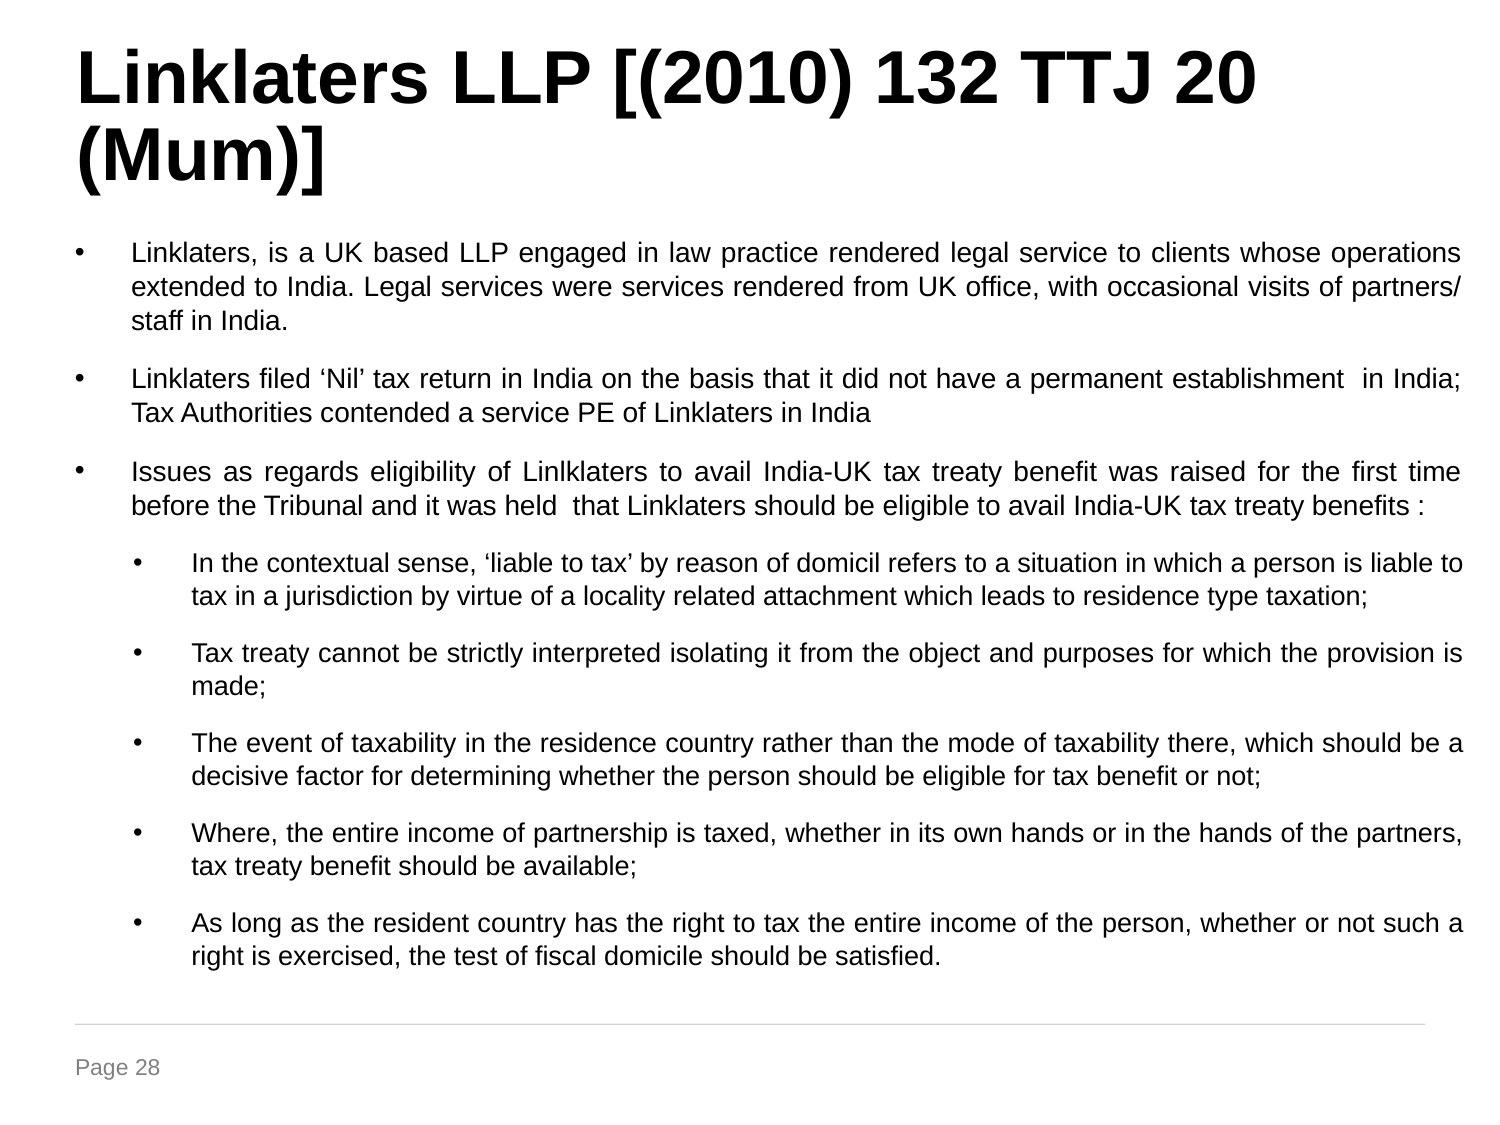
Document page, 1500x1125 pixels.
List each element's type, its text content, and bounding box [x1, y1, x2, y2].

title Linklaters LLP [(2010) 132 TTJ 20 (Mum)] [76, 42, 1427, 184]
list Linklaters, is a UK based LLP engaged in law practice rendered legal service to clients whose operations extended to India. Legal services were services rendered from UK office, with occasional visits of partners/ staff in India. Linklaters filed ‘Nil’ tax return in India on the basis that it did not have a permanent establishment in India; Tax Authorities contended a service PE of Linklaters in India Issues as regards eligibility of Linlklaters to avail India-UK tax treaty benefit was raised for the first time before the Tribunal and it was held that Linklaters should be eligible to avail India-UK tax treaty benefits : In the contextual sense, ‘liable to tax’ by reason of domicil refers to a situation in which a person is liable to tax in a jurisdiction by virtue of a locality related attachment which leads to residence type taxation; Tax treaty cannot be strictly interpreted isolating it from the object and purposes for which the provision is made; The event of taxability in the residence country rather than the mode of taxability there, which should be a decisive factor for determining whether the person should be eligible for tax benefit or not; Where, the entire income of partnership is taxed, whether in its own hands or in the hands of the partners, tax treaty benefit should be available; As long as the resident country has the right to tax the entire income of the person, whether or not such a right is exercised, the test of fiscal domicile should be satisfied. [74, 234, 1463, 1071]
